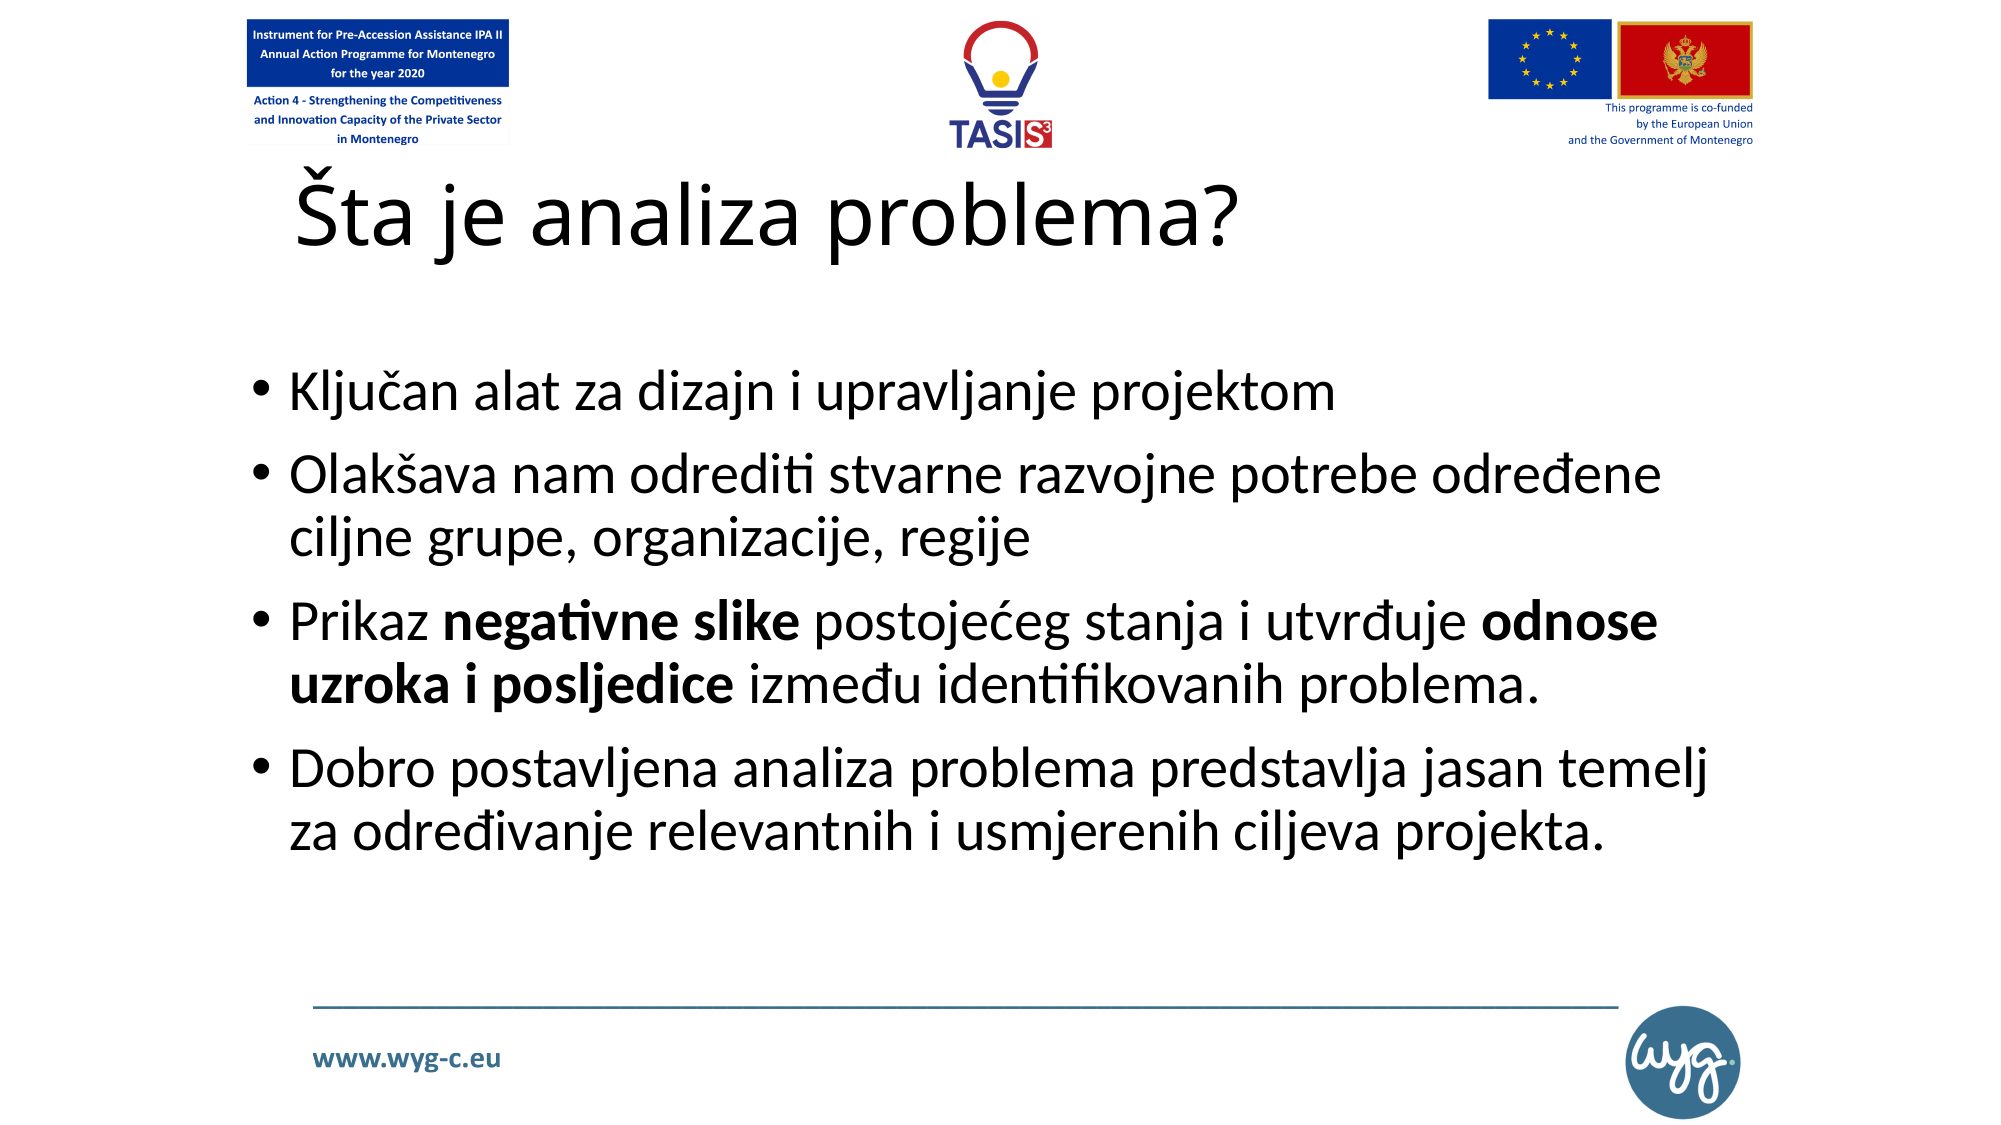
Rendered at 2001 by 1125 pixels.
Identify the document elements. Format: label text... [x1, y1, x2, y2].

picture [312, 1024, 1743, 1125]
list Ključan alat za dizajn i upravljanje projektom Olakšava nam odrediti stvarne razvojne potrebe određene ciljne grupe, organizacije, regije Prikaz negativne slike postojećeg stanja i utvrđuje odnose uzroka i posljedice između identifikovanih problema. Dobro postavljena analiza problema predstavlja jasan temelj za određivanje relevantnih i usmjerenih ciljeva projekta. [236, 352, 1781, 1024]
picture [246, 19, 1753, 149]
title Šta je analiza problema? [279, 166, 1655, 272]
